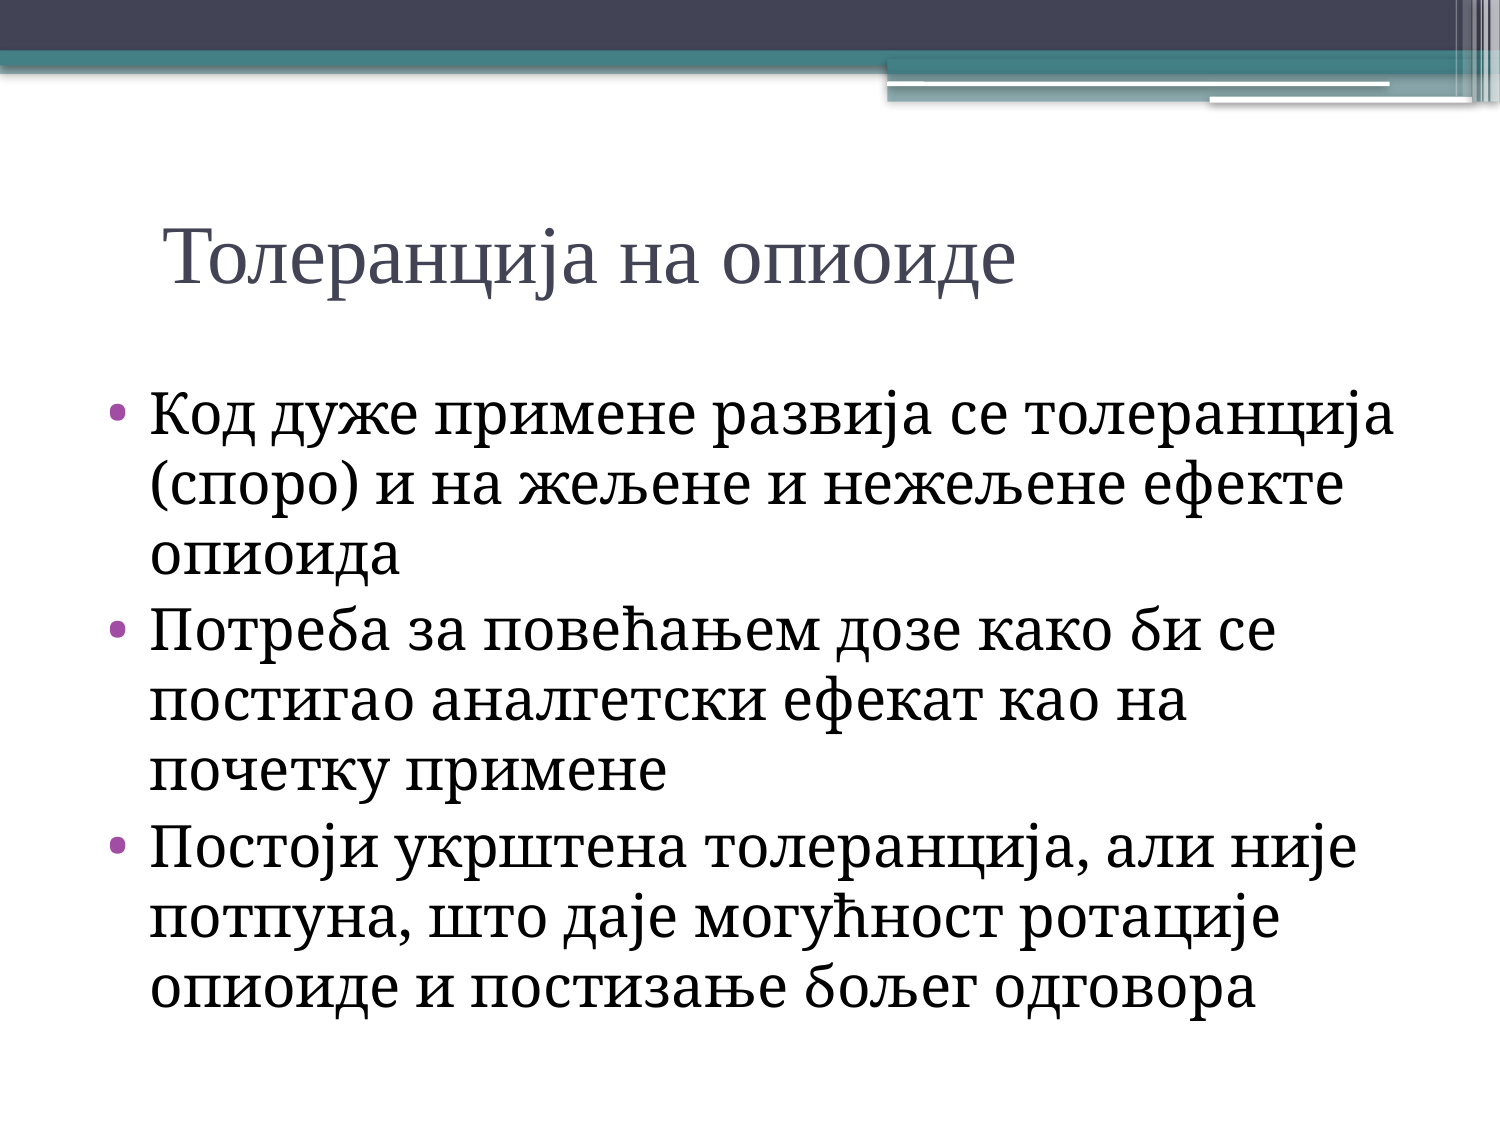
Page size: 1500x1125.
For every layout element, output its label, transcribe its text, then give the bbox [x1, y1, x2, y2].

list Код дуже примене развија се толеранција (споро) и на жељене и нежељене ефекте опиоида Потреба за повећањем дозе како би се постигао аналгетски ефекат као на почетку примене Постоји укрштена толеранција, али није потпуна, што даје могућност ротације опиоиде и постизање бољег одговора [75, 368, 1425, 1079]
title Толеранција на опиоиде [148, 162, 1499, 338]
